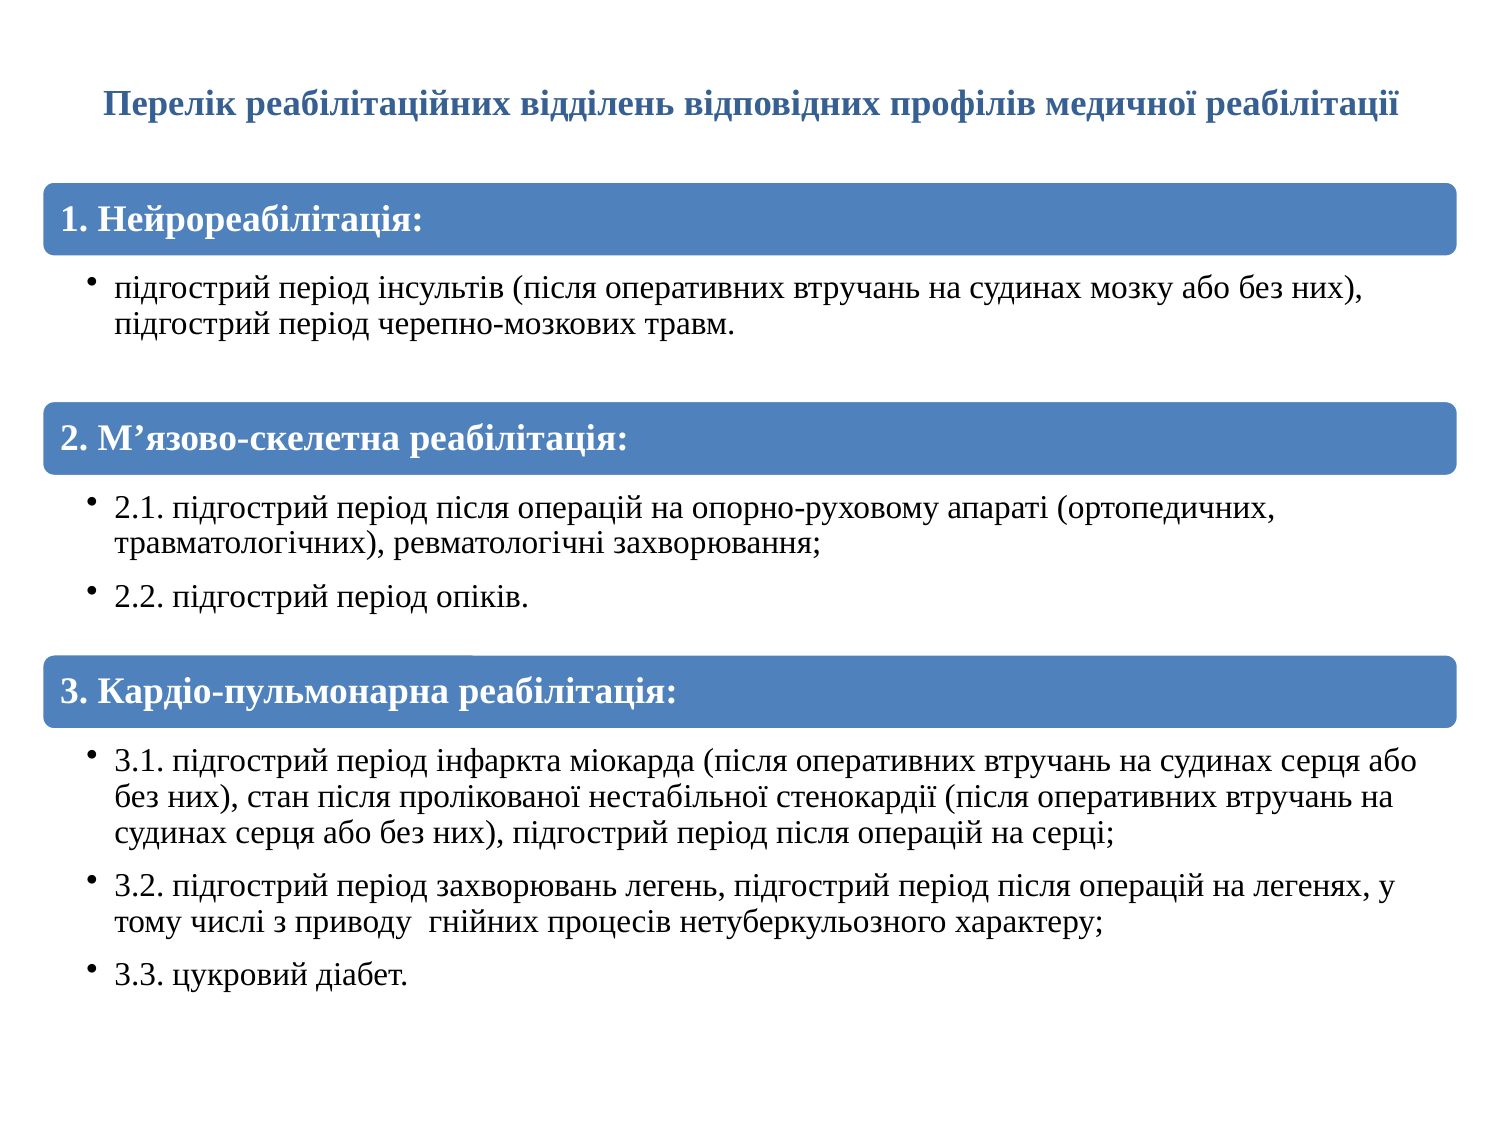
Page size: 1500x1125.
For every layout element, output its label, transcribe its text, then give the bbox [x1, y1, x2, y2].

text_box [41, 148, 1459, 1107]
title Перелік реабілітаційних відділень відповідних профілів медичної реабілітації [76, 54, 1427, 147]
